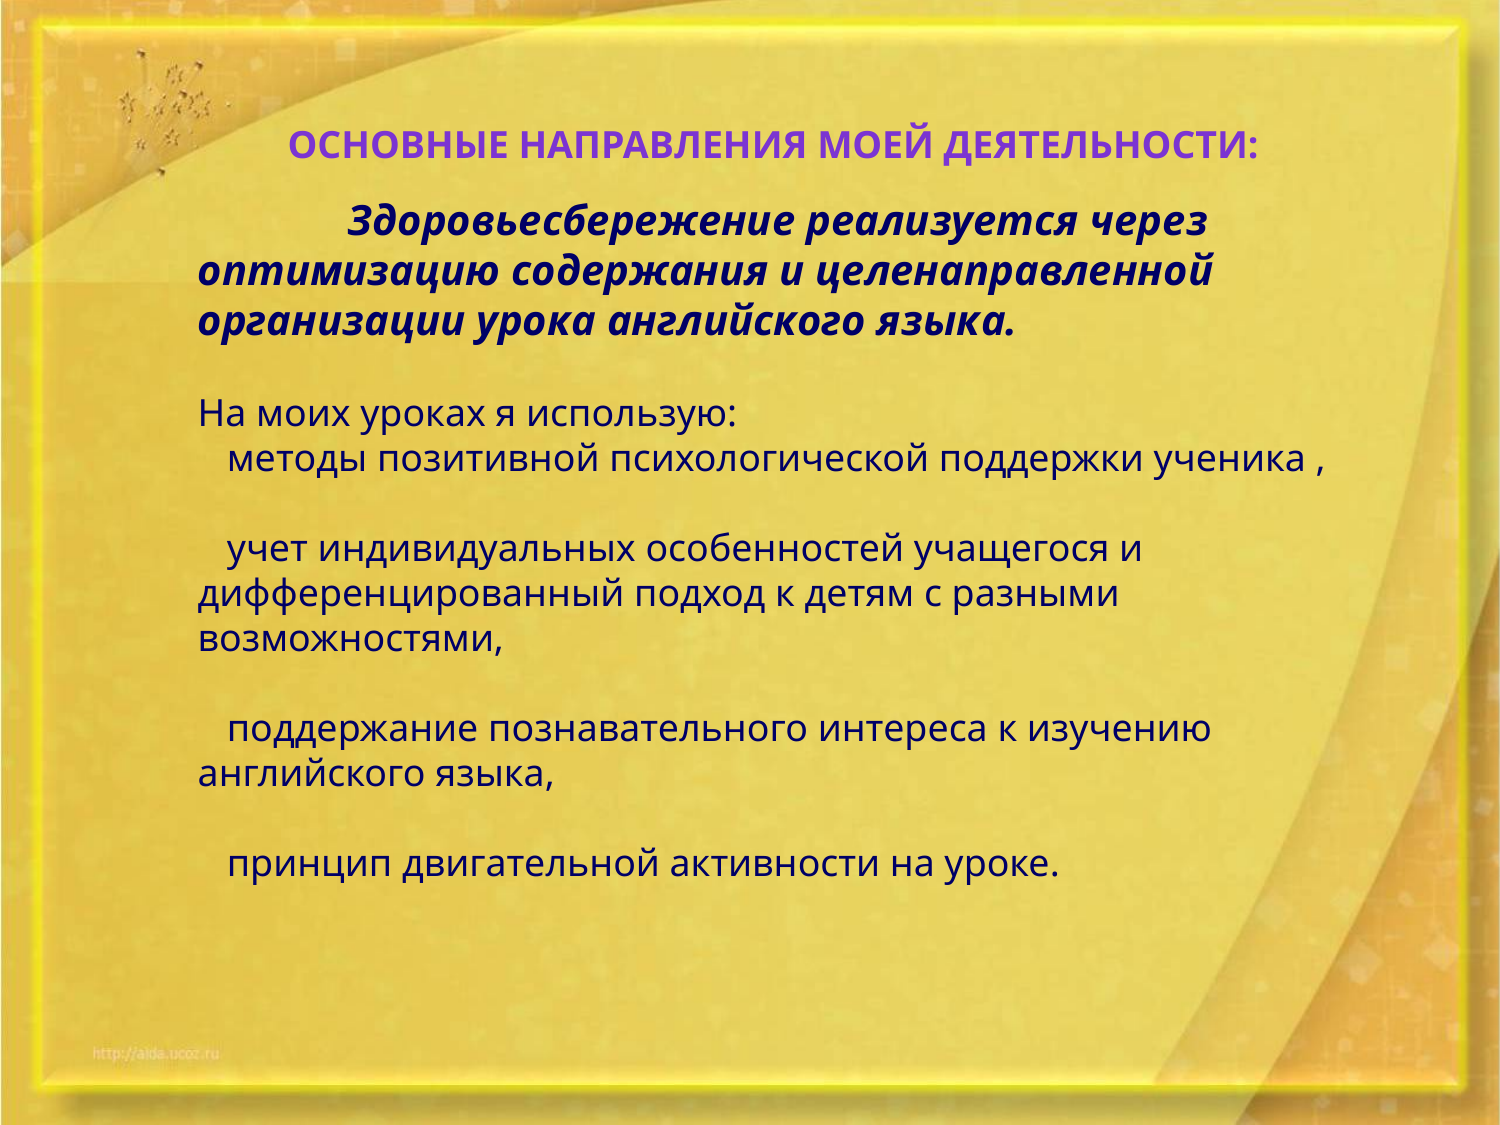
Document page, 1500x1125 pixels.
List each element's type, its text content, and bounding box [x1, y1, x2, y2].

text_box Здоровьесбережение реализуется через оптимизацию содержания и целенаправленной организации урока английского языка. На моих уроках я использую: методы позитивной психологической поддержки ученика , учет индивидуальных особенностей учащегося и дифференцированный подход к детям с разными возможностями, поддержание познавательного интереса к изучению английского языка, принцип двигательной активности на уроке. [182, 96, 1412, 892]
text_box Основные направления моей деятельности: [182, 113, 1365, 174]
picture [0, 0, 1500, 1125]
